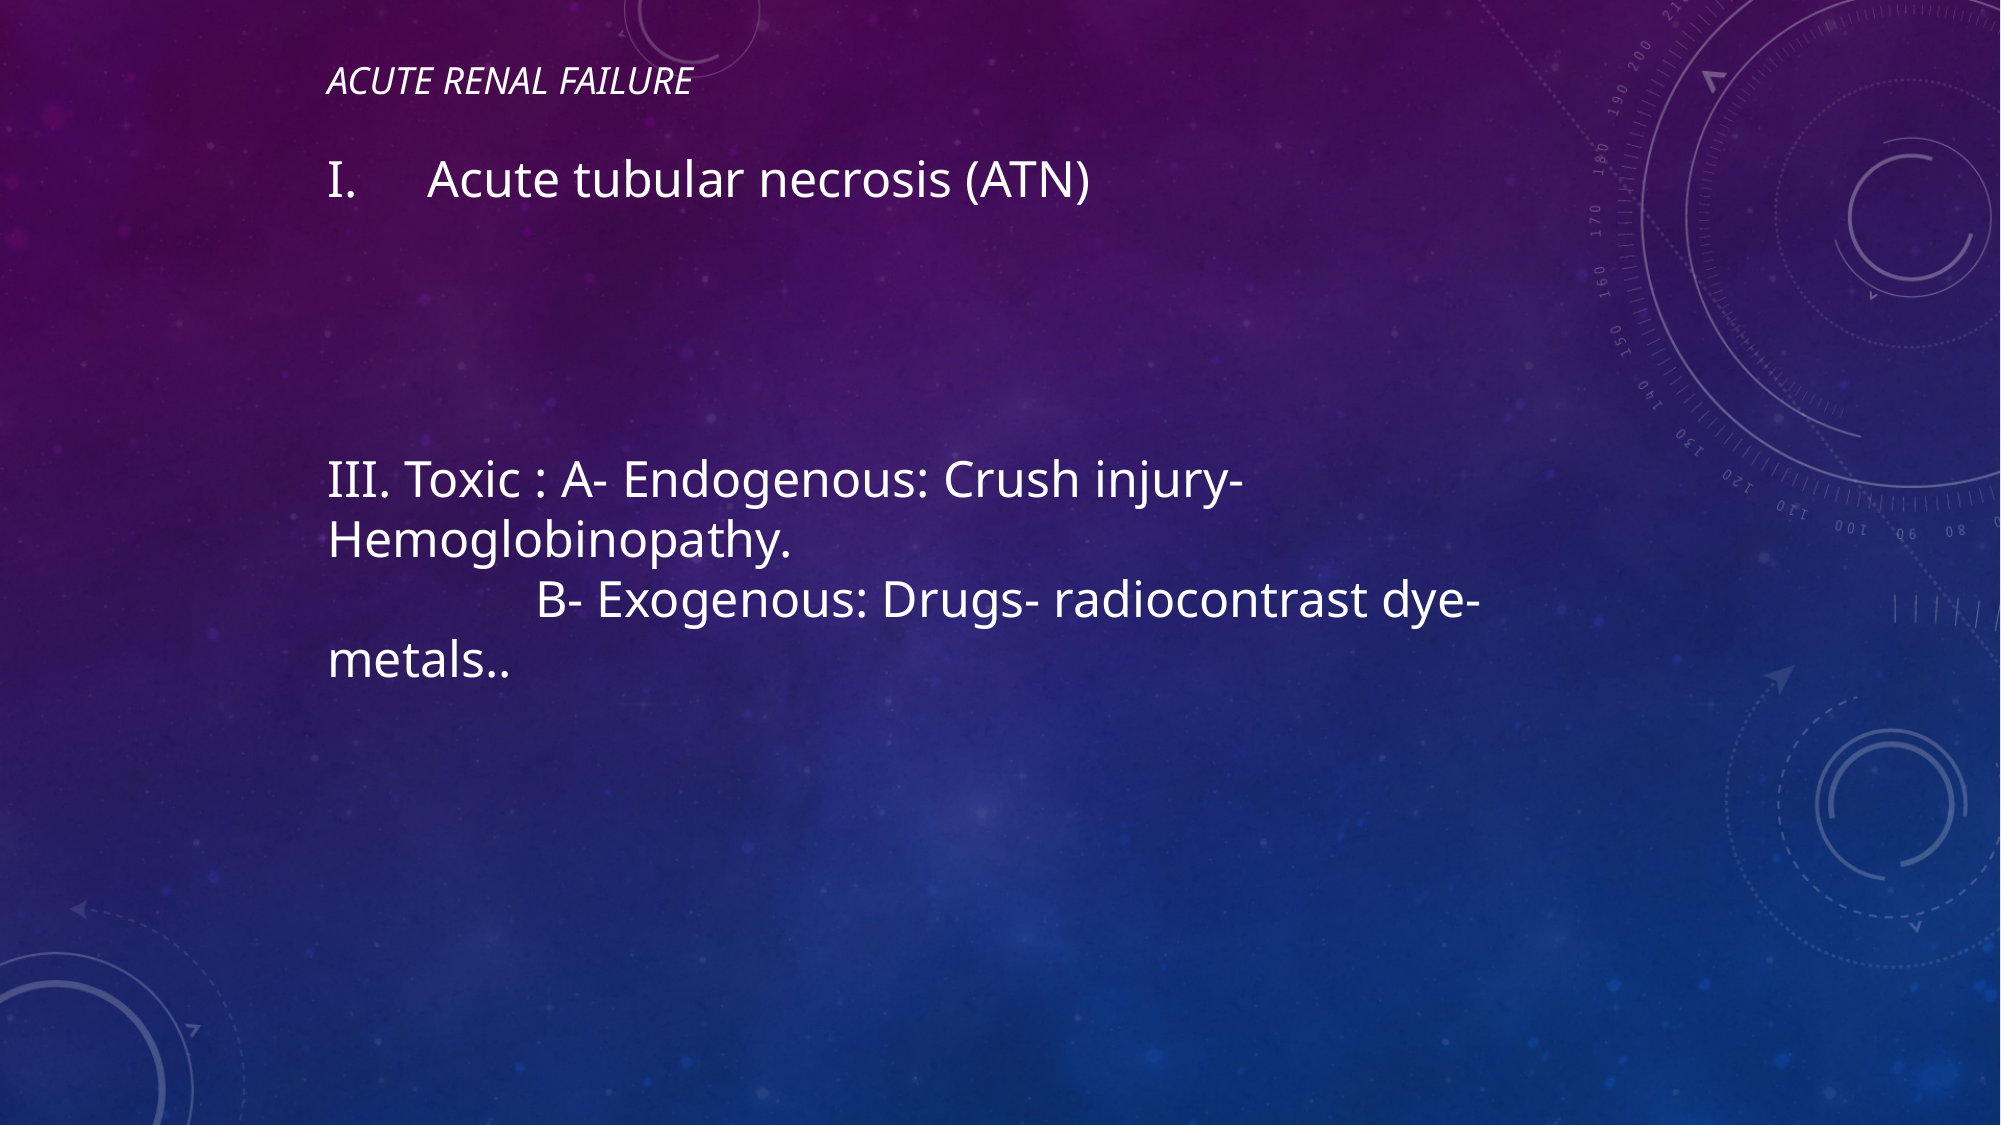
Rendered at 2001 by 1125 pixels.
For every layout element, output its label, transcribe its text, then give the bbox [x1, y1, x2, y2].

picture [0, 0, 2001, 1125]
text_box ACUTE RENAL FAILURE Acute tubular necrosis (ATN) III. Toxic : A- Endogenous: Crush injury- Hemoglobinopathy. B- Exogenous: Drugs- radiocontrast dye- metals.. [312, 49, 1688, 830]
